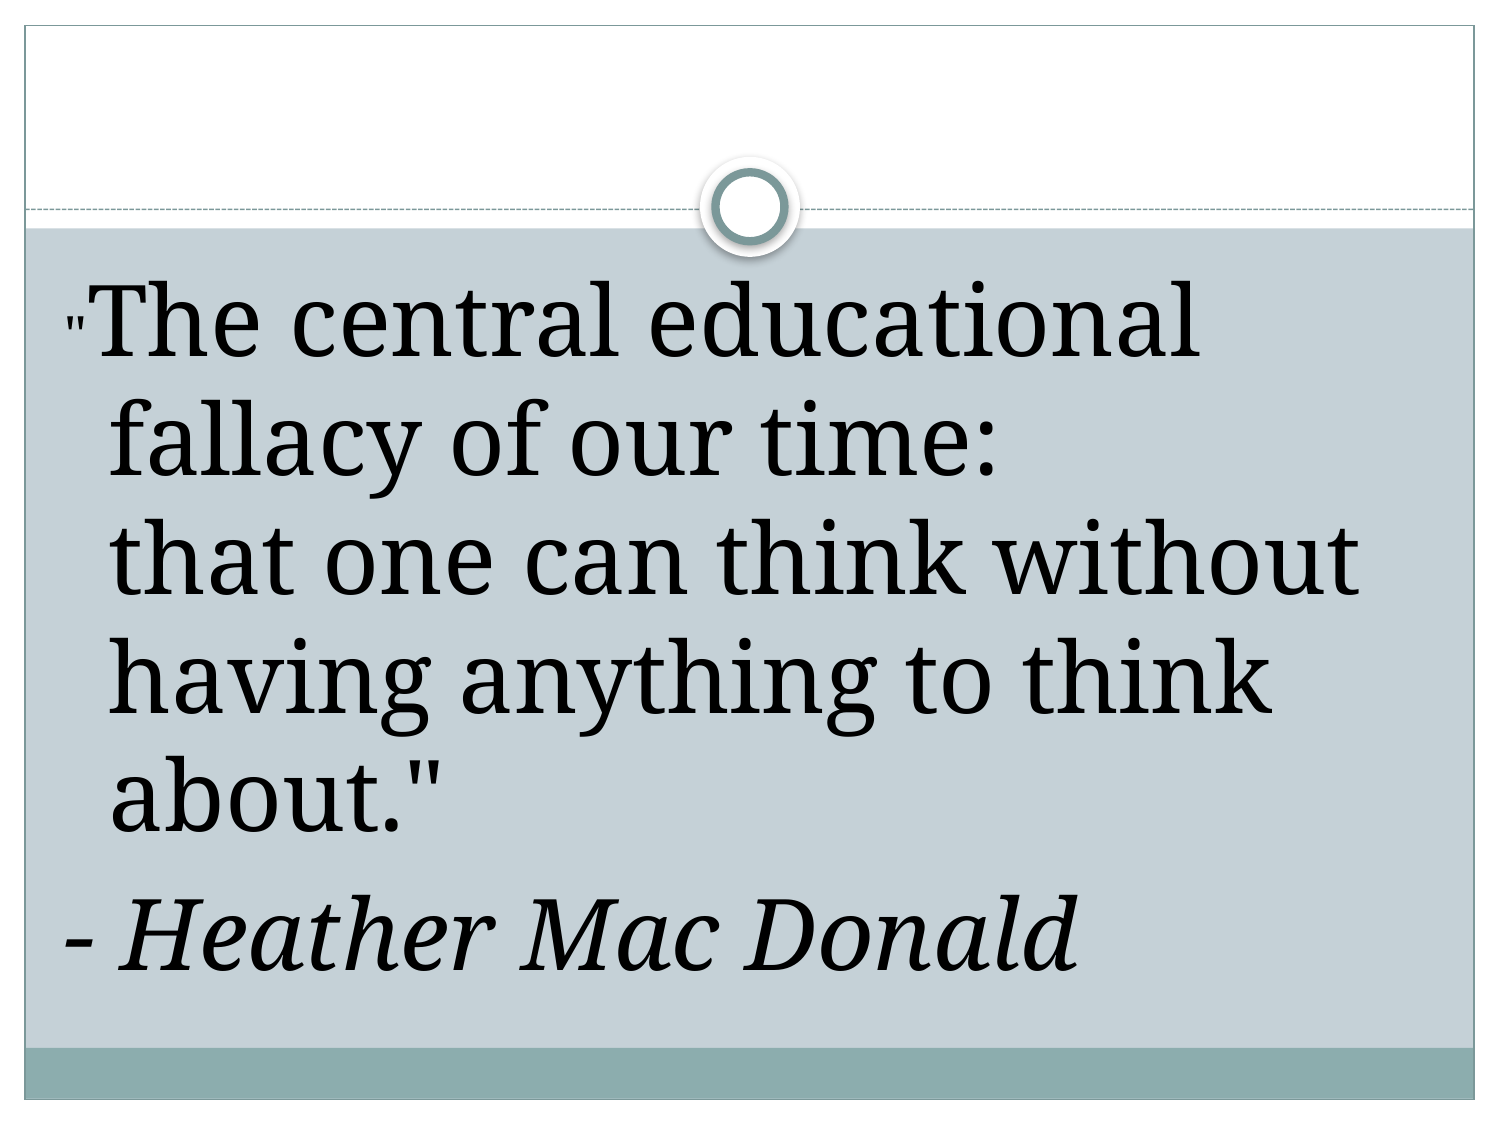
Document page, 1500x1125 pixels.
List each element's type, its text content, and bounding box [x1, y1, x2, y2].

list "The central educational fallacy of our time: that one can think without having anything to think about." - Heather Mac Donald [49, 250, 1445, 1001]
